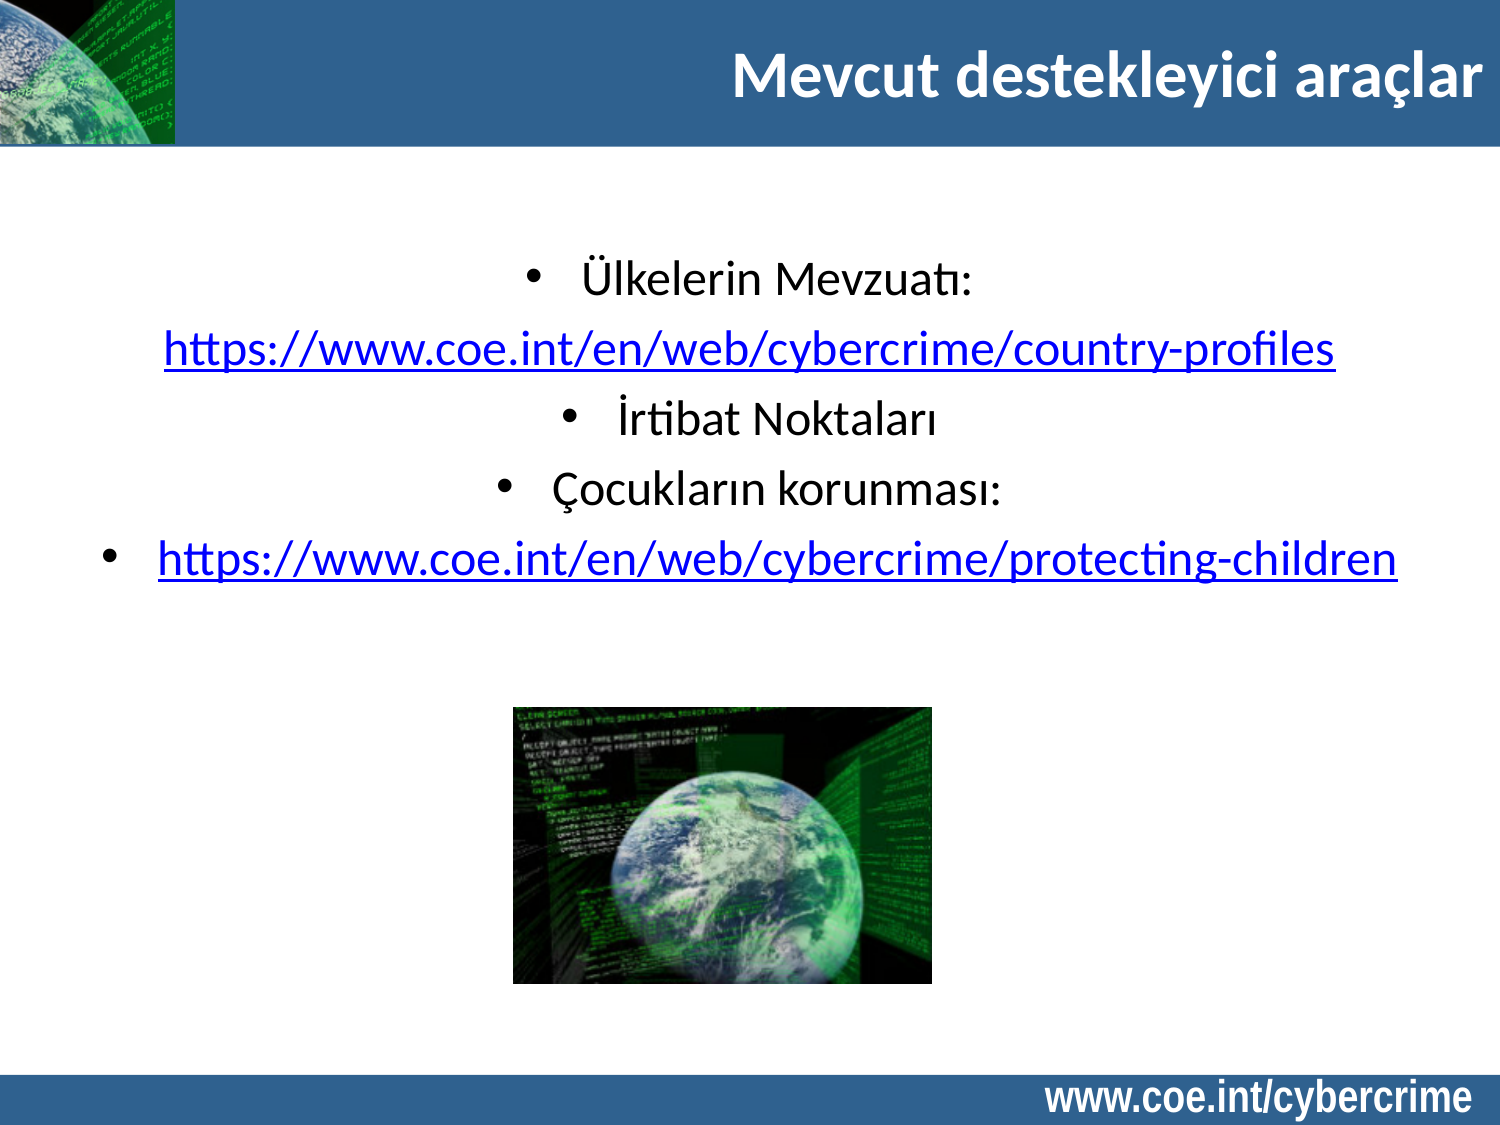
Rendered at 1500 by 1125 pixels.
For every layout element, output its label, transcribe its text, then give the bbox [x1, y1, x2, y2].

text_box Ülkelerin Mevzuatı: https://www.coe.int/en/web/cybercrime/country-profiles İrtibat Noktaları Çocukların korunması: https://www.coe.int/en/web/cybercrime/protecting-children [74, 237, 1425, 891]
text_box Mevcut destekleyici araçlar [177, 0, 1500, 149]
text_box www.coe.int/cybercrime [1030, 1059, 1500, 1125]
picture [512, 706, 933, 984]
text_box [0, 1073, 1030, 1125]
picture [0, 0, 175, 144]
